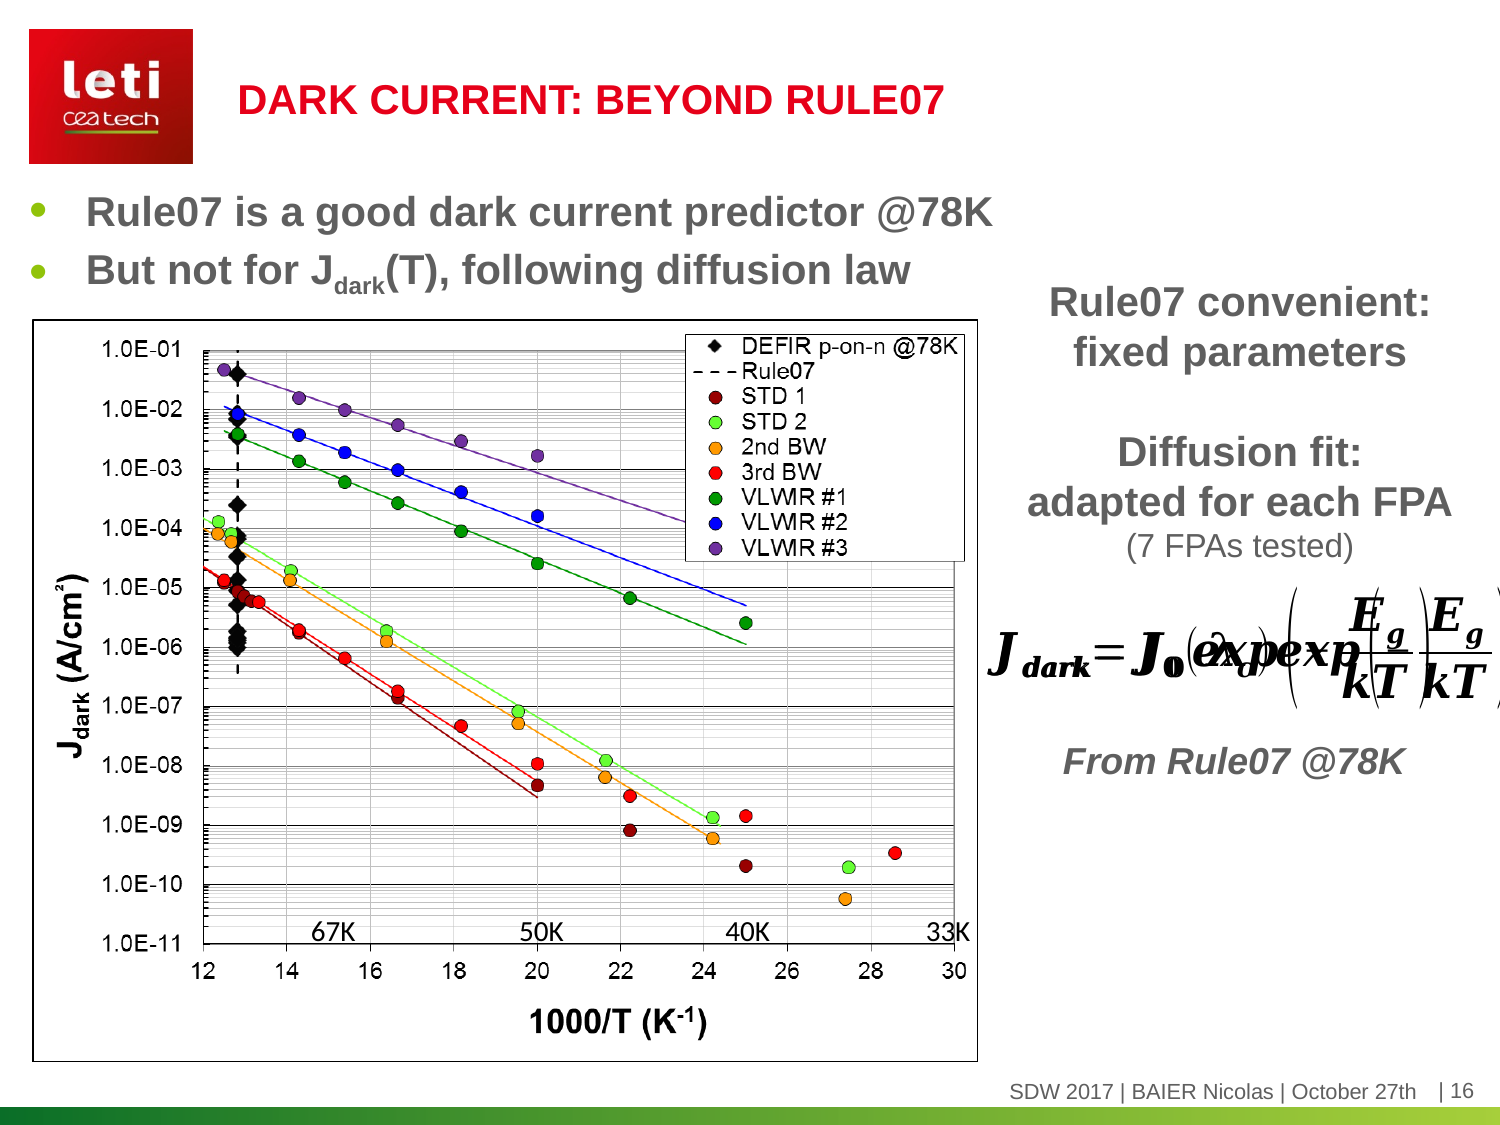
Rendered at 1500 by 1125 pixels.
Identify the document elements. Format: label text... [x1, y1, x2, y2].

picture [32, 319, 978, 1062]
list Rule07 is a good dark current predictor @78K But not for Jdark(T), following diffusion law [29, 184, 1500, 319]
list Rule07 is a good dark current predictor @78K But not for Jdark(T), following diffusion law [977, 572, 1500, 1071]
picture [29, 29, 193, 164]
title Dark current: Beyond Rule07 [237, 30, 1443, 165]
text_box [295, 904, 987, 956]
text_box Rule07 convenient: fixed parameters Diffusion fit: adapted for each FPA (7 FPAs tested) [974, 267, 1500, 572]
footer SDW 2017 | BAIER Nicolas | October 27th [0, 1077, 1424, 1105]
